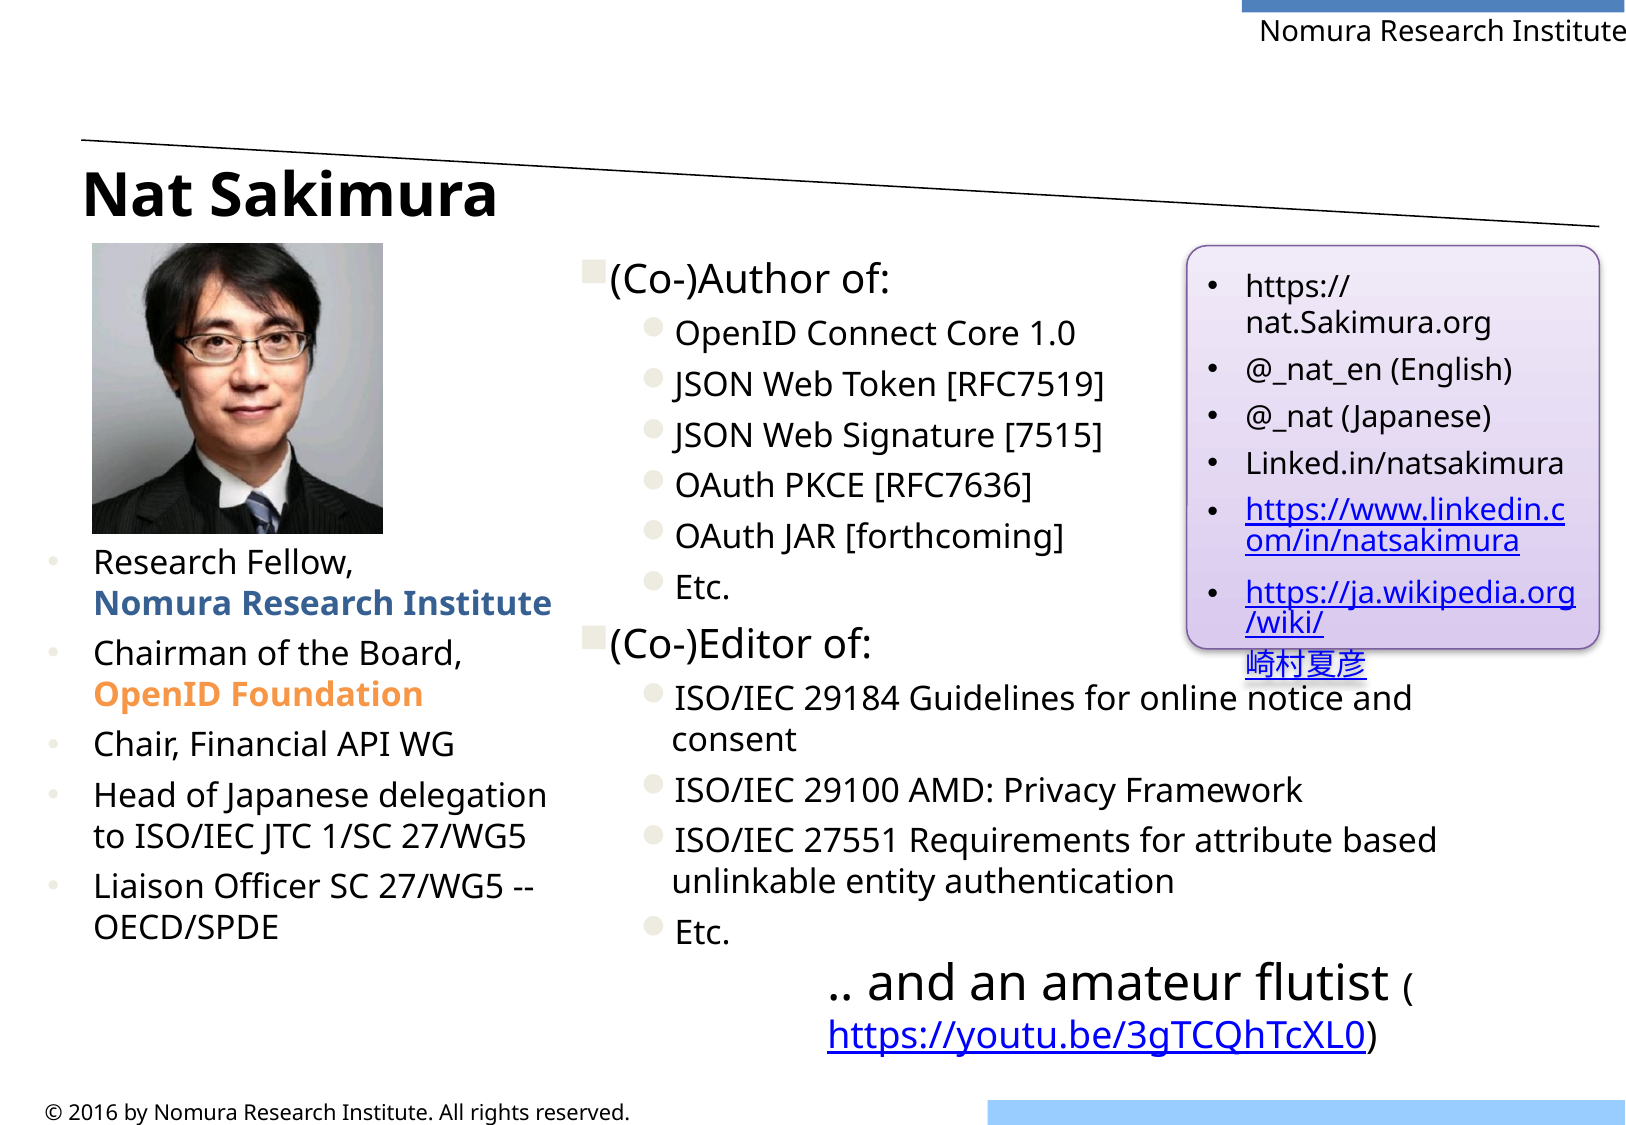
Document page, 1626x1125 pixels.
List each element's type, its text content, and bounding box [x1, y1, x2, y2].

picture [92, 243, 383, 534]
list Research Fellow, Nomura Research Institute Chairman of the Board, OpenID Foundation Chair, Financial API WG Head of Japanese delegation to ISO/IEC JTC 1/SC 27/WG5 Liaison Officer SC 27/WG5 -- OECD/SPDE [32, 533, 588, 995]
text_box .. and an amateur flutist (https://youtu.be/3gTCQhTcXL0) [812, 943, 1522, 1070]
text_box https://nat.Sakimura.org @_nat_en (English) @_nat (Japanese) Linked.in/natsakimura https://www.linkedin.com/in/natsakimura https://ja.wikipedia.org/wiki/崎村夏彦 [1185, 244, 1601, 650]
title Nat Sakimura [80, 44, 617, 218]
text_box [80, 219, 1600, 227]
list (Co-)Author of: OpenID Connect Core 1.0 JSON Web Token [RFC7519] JSON Web Signature [7515] OAuth PKCE [RFC7636] OAuth JAR [forthcoming] Etc. (Co-)Editor of: ISO/IEC 29184 Guidelines for online notice and consent ISO/IEC 29100 AMD: Privacy Framework ISO/IEC 27551 Requirements for attribute based unlinkable entity authentication Etc. [564, 245, 1544, 986]
